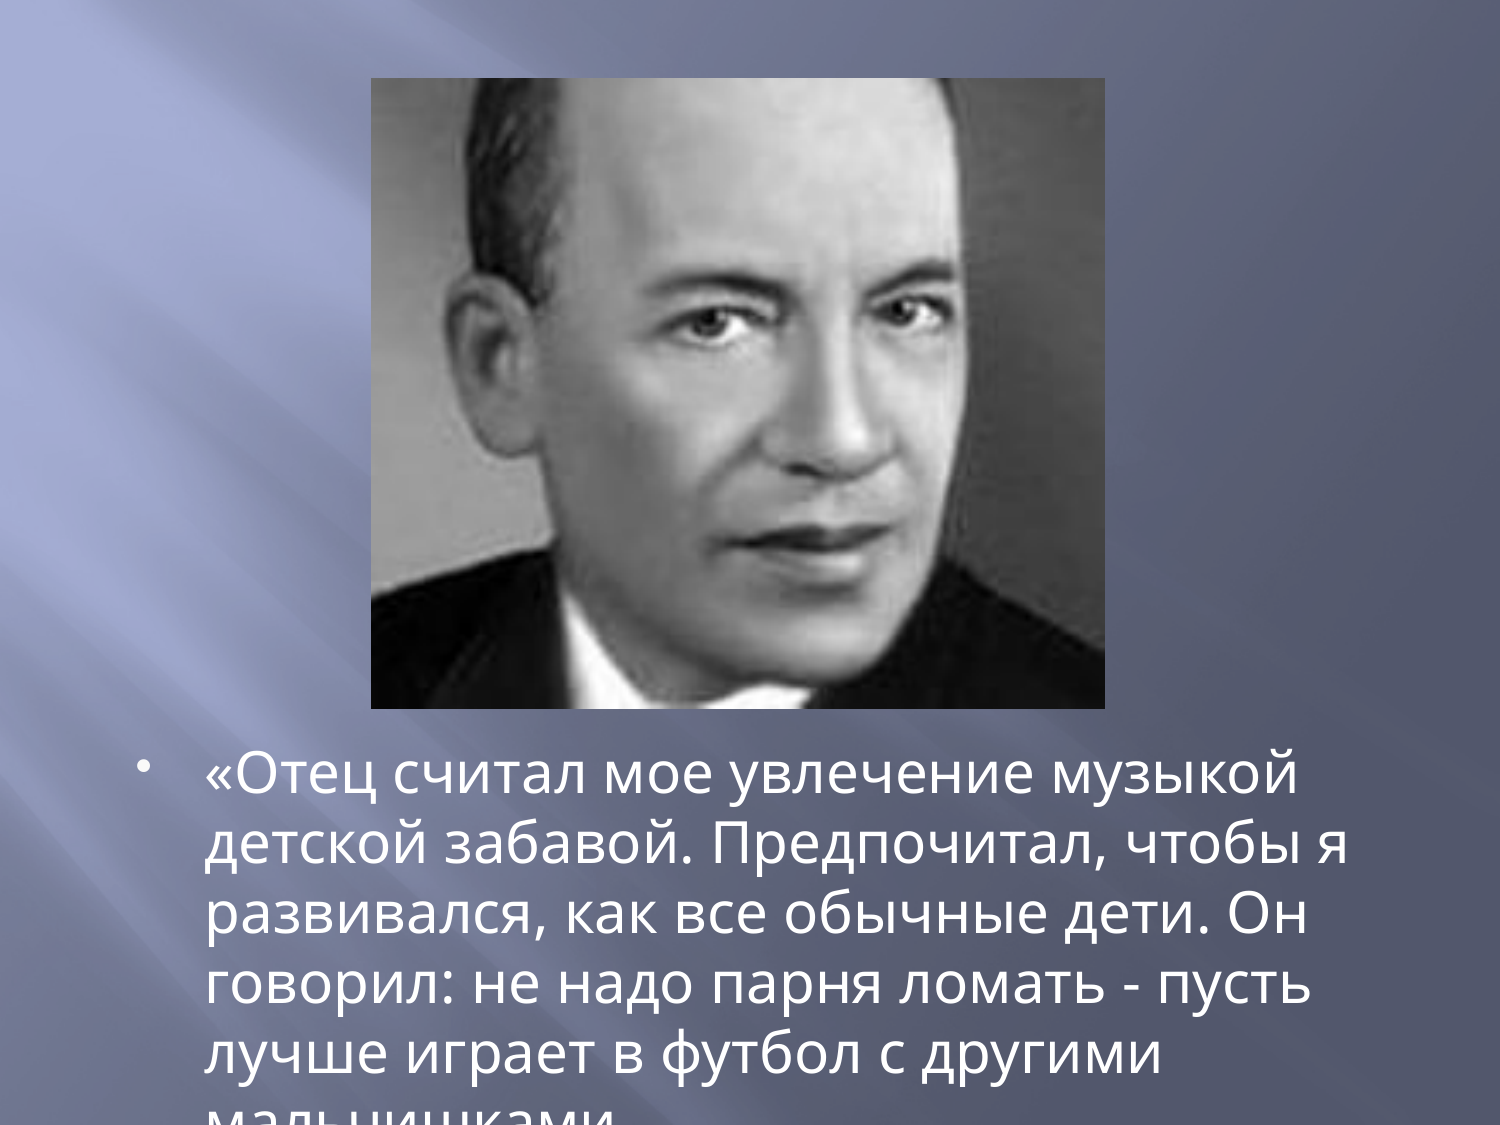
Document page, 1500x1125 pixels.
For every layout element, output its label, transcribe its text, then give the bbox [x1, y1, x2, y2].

list «Отец считал мое увлечение музыкой детской забавой. Предпочитал, чтобы я развивался, как все обычные дети. Он говорил: не надо парня ломать - пусть лучше играет в футбол с другими мальчишками. [100, 727, 1451, 1125]
picture [371, 77, 1105, 709]
